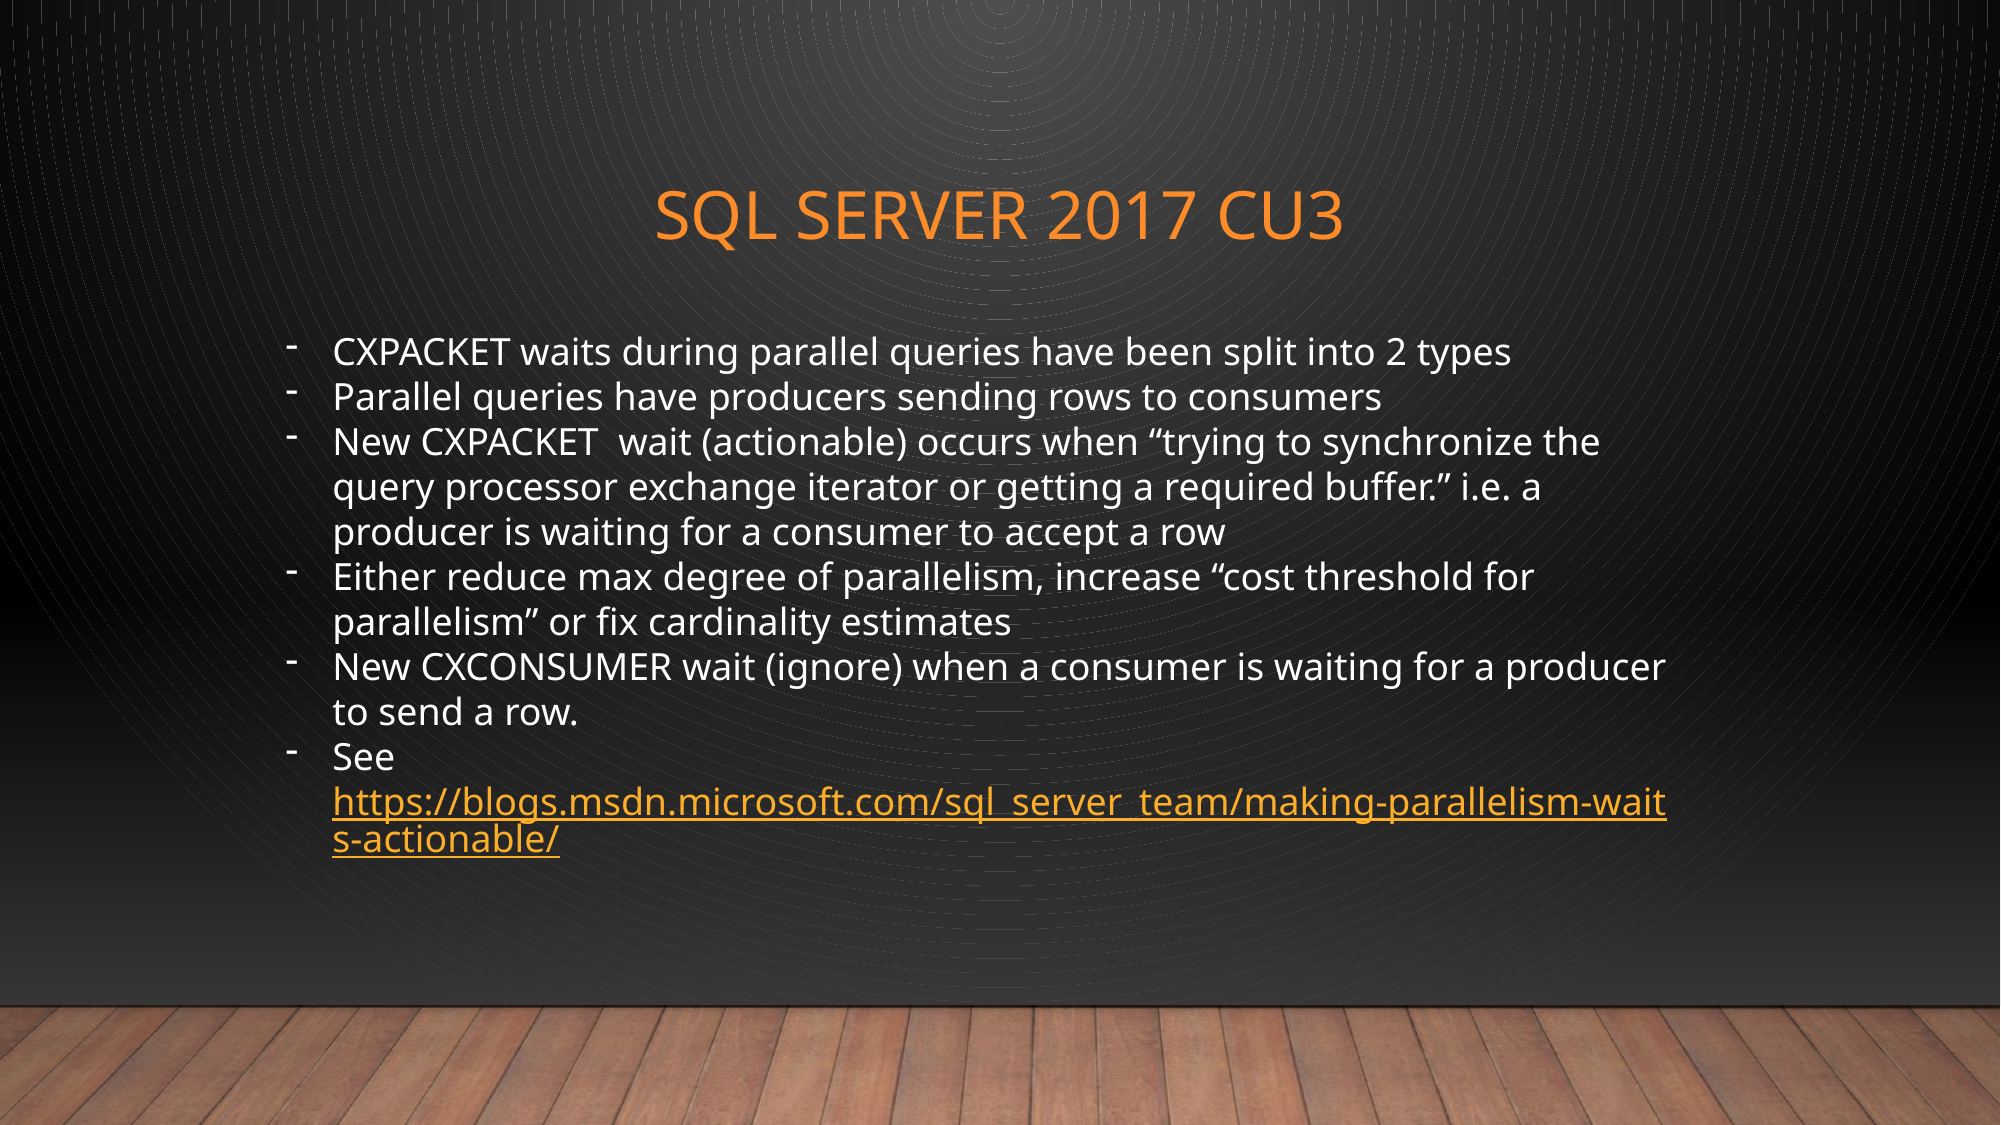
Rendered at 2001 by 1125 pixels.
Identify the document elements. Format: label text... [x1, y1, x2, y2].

text_box CXPACKET waits during parallel queries have been split into 2 types Parallel queries have producers sending rows to consumers New CXPACKET wait (actionable) occurs when “trying to synchronize the query processor exchange iterator or getting a required buffer.” i.e. a producer is waiting for a consumer to accept a row Either reduce max degree of parallelism, increase “cost threshold for parallelism” or fix cardinality estimates New CXCONSUMER wait (ignore) when a consumer is waiting for a producer to send a row. See https://blogs.msdn.microsoft.com/sql_server_team/making-parallelism-waits-actionable/ [270, 320, 1693, 971]
title SQL SERVER 2017 CU3 [238, 131, 1763, 305]
picture [0, 1005, 2000, 1125]
